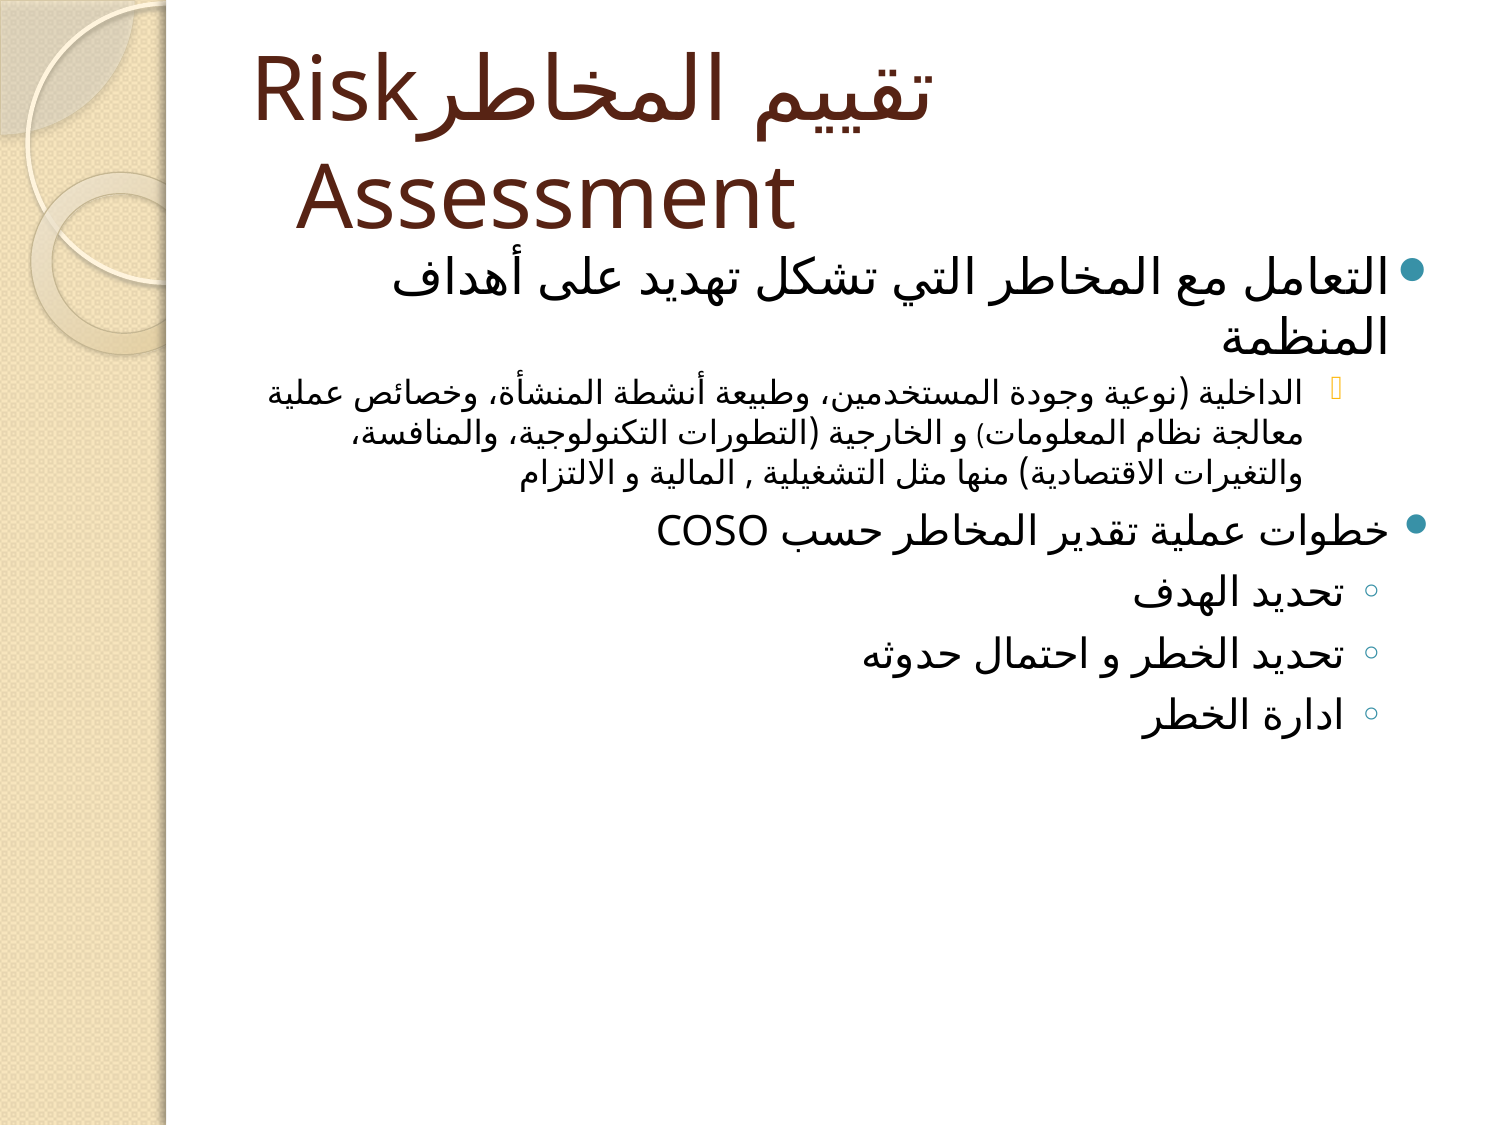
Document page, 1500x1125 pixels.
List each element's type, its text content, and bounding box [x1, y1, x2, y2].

title تقييم المخاطرRisk Assessment [235, 45, 1466, 233]
list التعامل مع المخاطر التي تشكل تهديد على أهداف المنظمة الداخلية (نوعیة وجودة المستخدمین، وطبیعة أنشطة المنشأة، وخصائص عملیة معالجة نظام المعلومات) و الخارجية (التطورات التكنولوجیة، والمنافسة، والتغیرات الاقتصادیة) منها مثل التشغيلية , المالية و الالتزام خطوات عملیة تقدیر المخاطر حسب COSO تحديد الهدف تحديد الخطر و احتمال حدوثه ادارة الخطر [235, 237, 1466, 1025]
